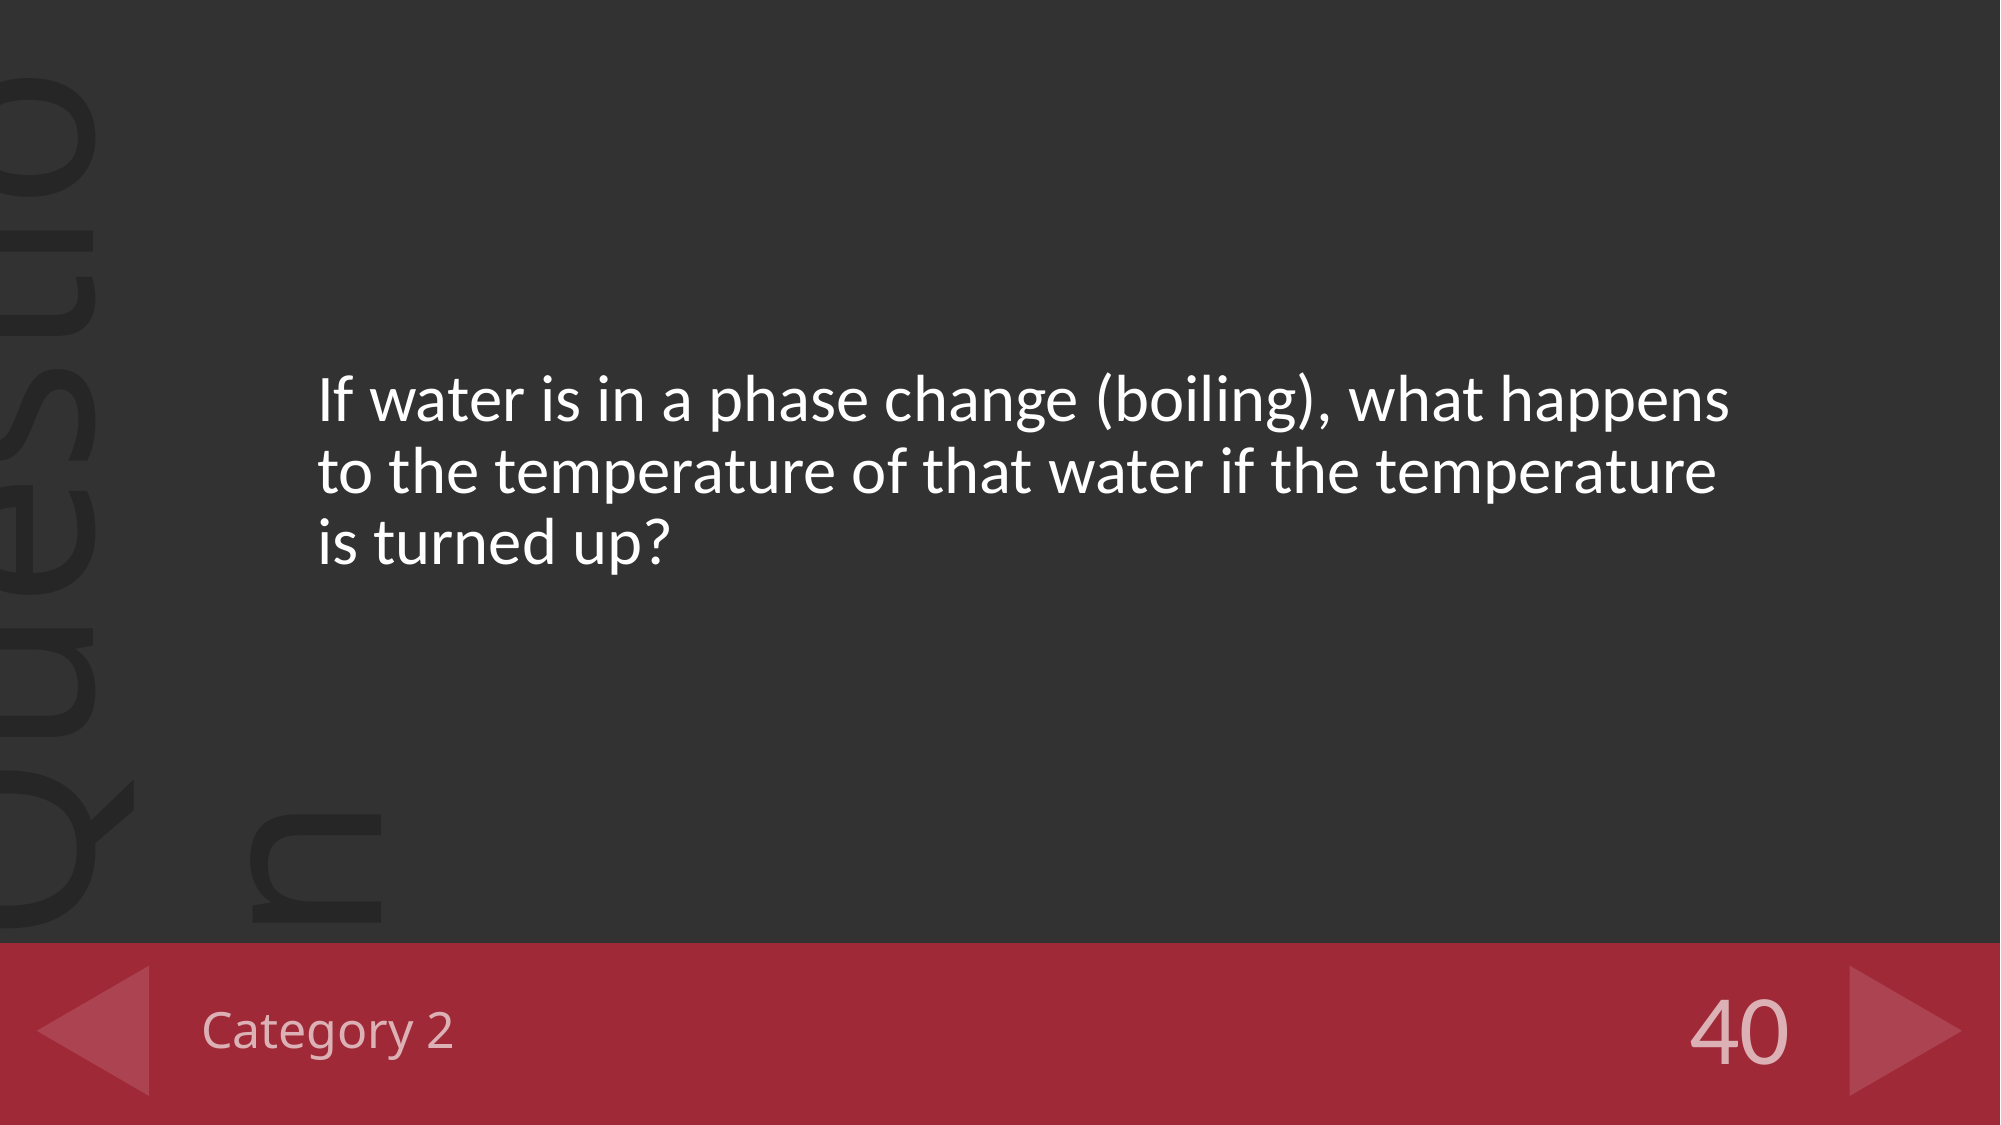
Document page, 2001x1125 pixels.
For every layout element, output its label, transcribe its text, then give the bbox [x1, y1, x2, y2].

title Category 2 [185, 967, 1494, 1097]
list 40 [1494, 967, 1806, 1097]
list If water is in a phase change (boiling), what happens to the temperature of that water if the temperature is turned up? [302, 307, 1760, 636]
